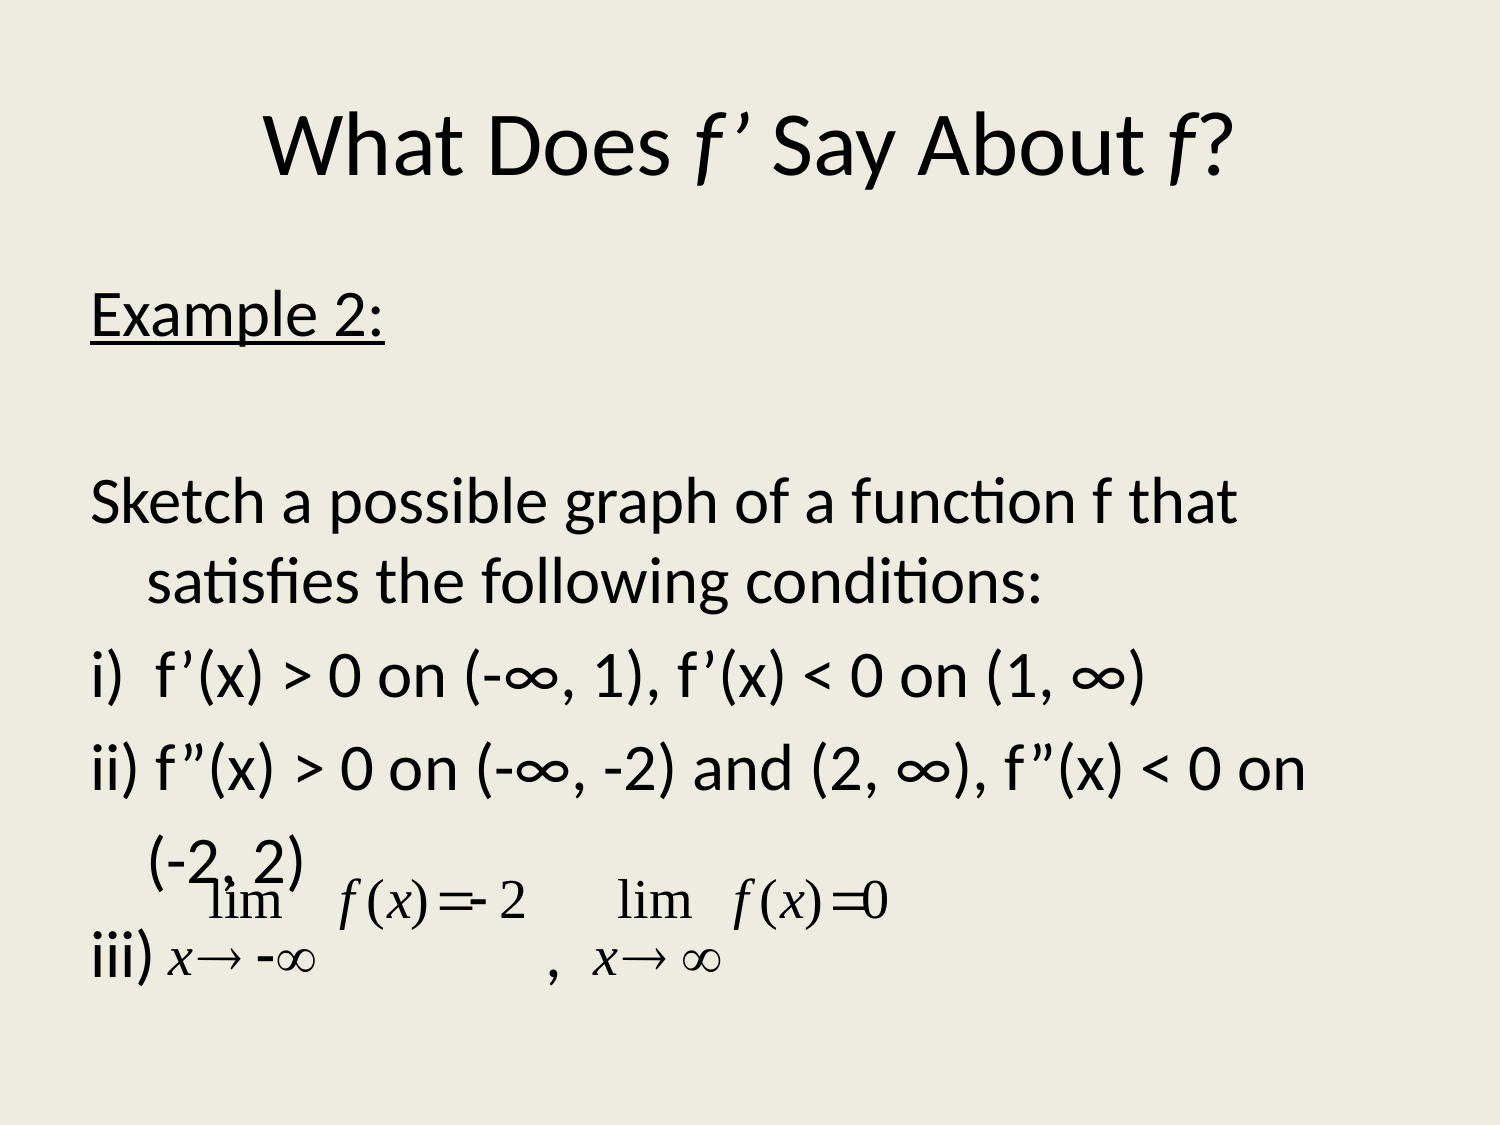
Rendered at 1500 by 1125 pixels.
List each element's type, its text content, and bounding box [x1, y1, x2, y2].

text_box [587, 874, 892, 982]
list Example 2: Sketch a possible graph of a function f that satisfies the following conditions: i) f’(x) > 0 on (-∞, 1), f’(x) < 0 on (1, ∞) ii) f”(x) > 0 on (-∞, -2) and (2, ∞), f”(x) < 0 on (-2, 2) iii) , [75, 262, 1425, 1005]
title What Does f’ Say About f? [75, 45, 1425, 233]
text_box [162, 874, 532, 982]
